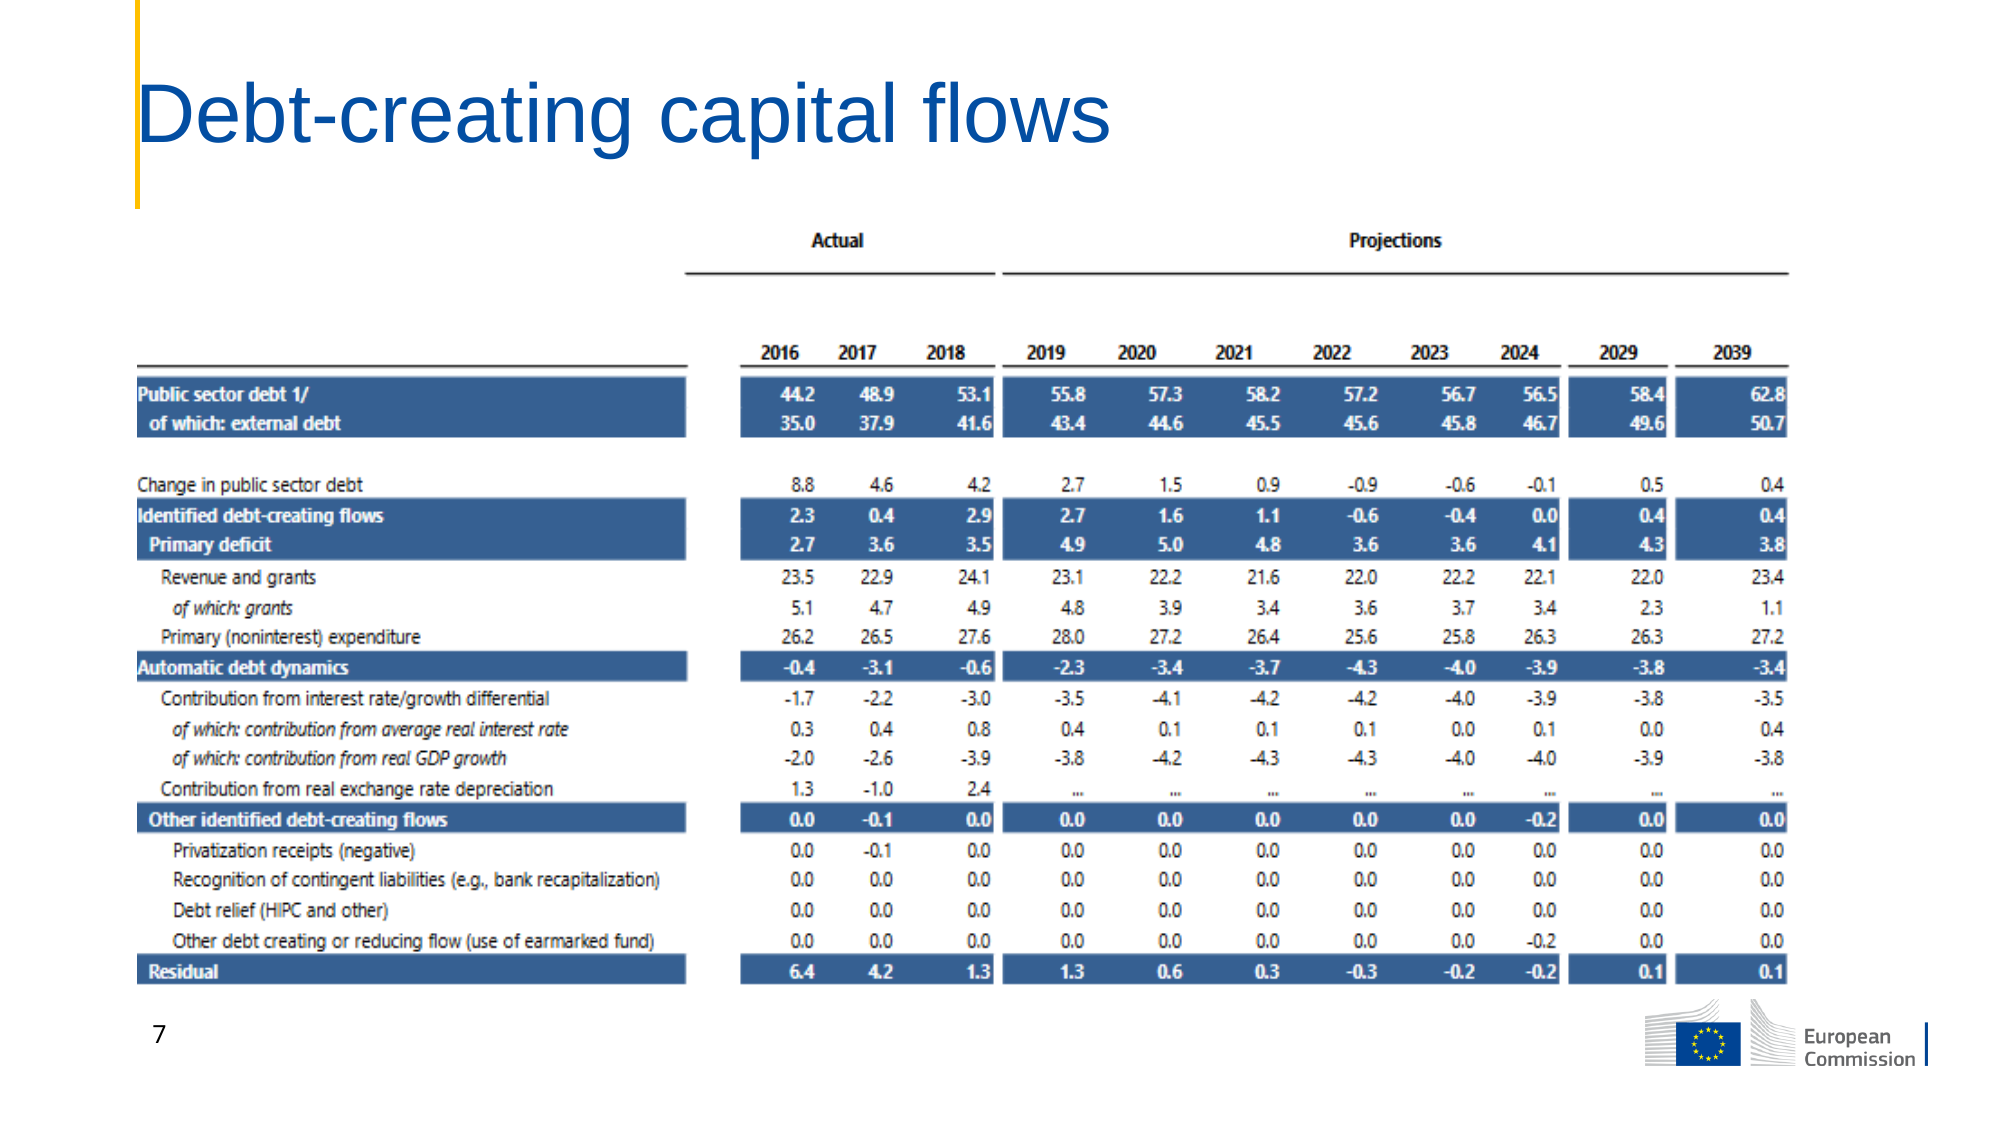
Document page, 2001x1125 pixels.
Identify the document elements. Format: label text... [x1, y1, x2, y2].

text_box Debt-creating capital flows [121, 0, 1879, 218]
picture [137, 217, 1928, 1066]
slide_number 7 [137, 1005, 588, 1066]
